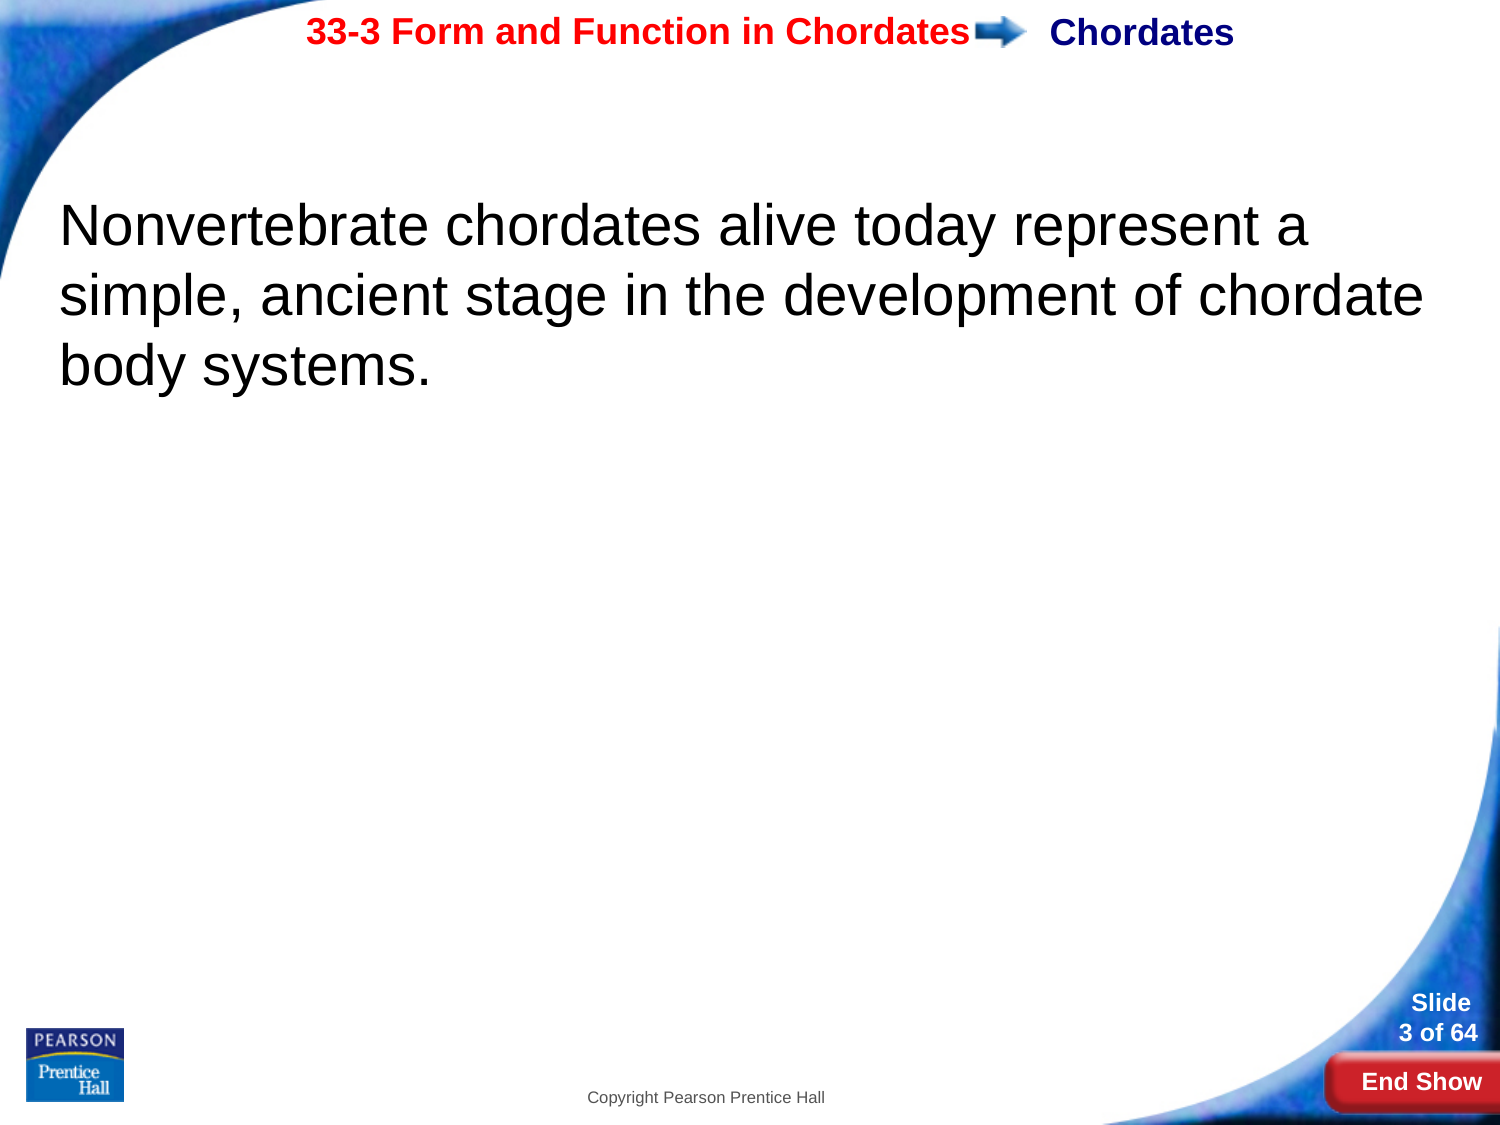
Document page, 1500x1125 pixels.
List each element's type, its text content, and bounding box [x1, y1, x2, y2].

picture [0, 0, 1500, 1125]
list Nonvertebrate chordates alive today represent a simple, ancient stage in the development of chordate body systems. [44, 179, 1463, 976]
footer Copyright Pearson Prentice Hall [468, 1078, 945, 1105]
title Chordates [1034, 0, 1500, 76]
